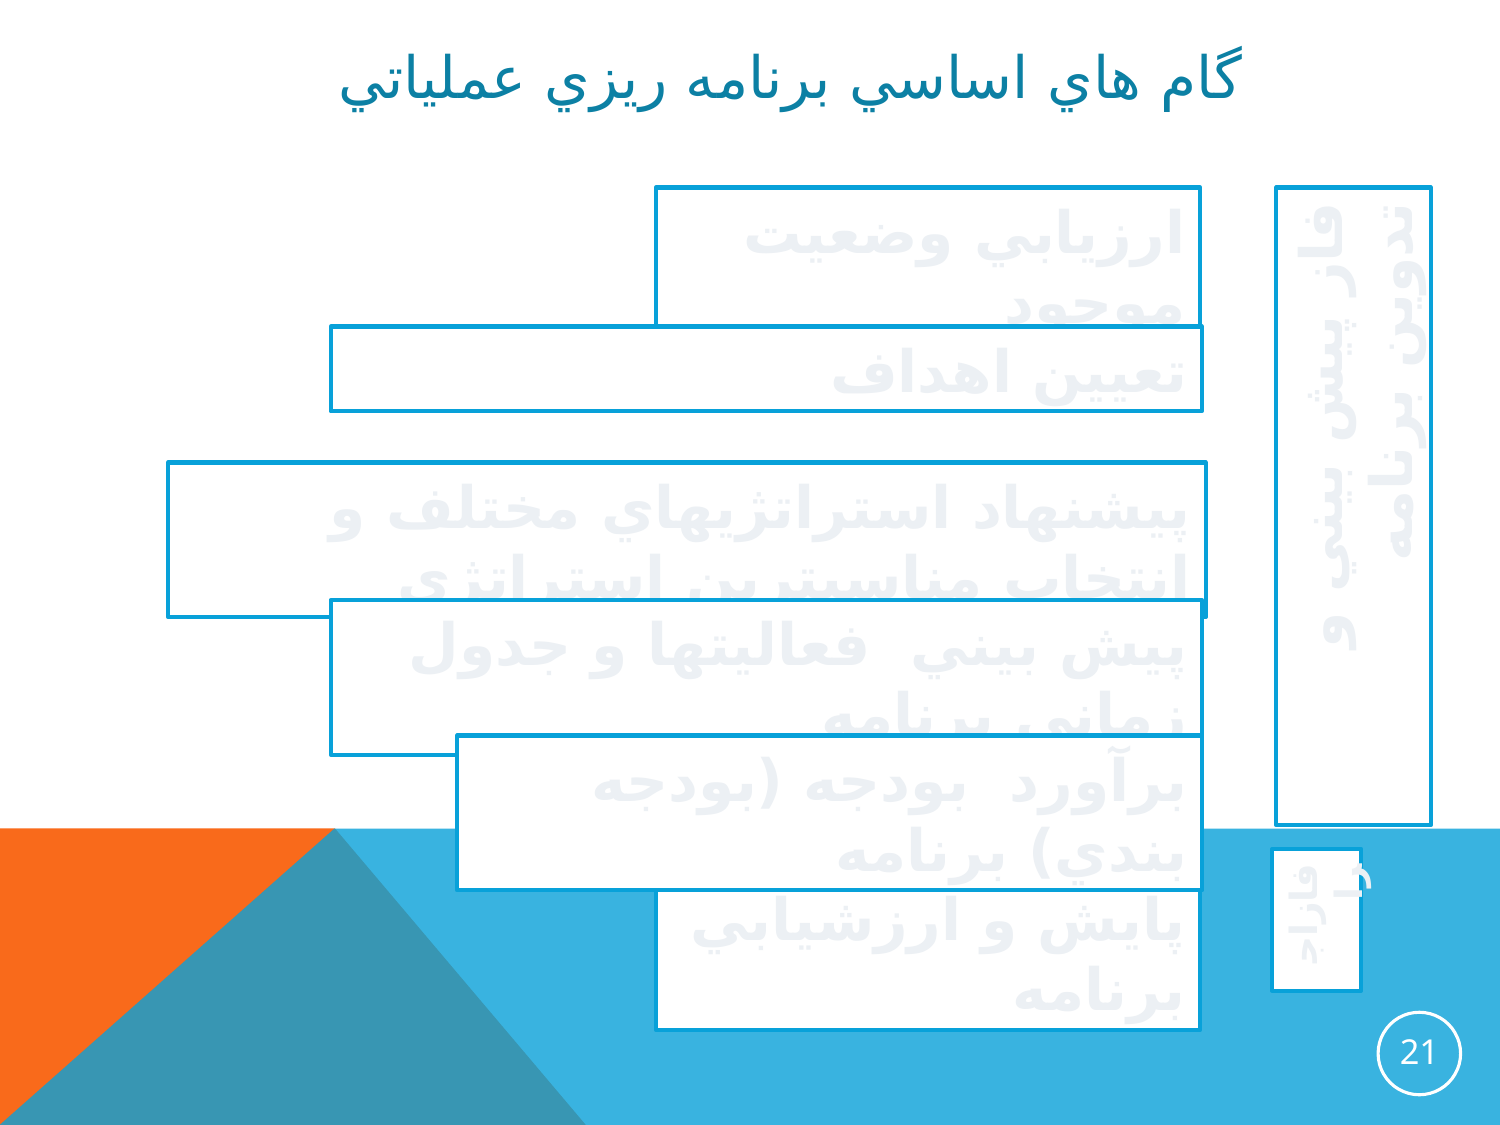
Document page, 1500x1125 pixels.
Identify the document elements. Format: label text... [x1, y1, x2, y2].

title گام هاي اساسي برنامه ريزي عملياتي [237, 0, 1344, 151]
slide_number 21 [1376, 1010, 1463, 1097]
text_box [168, 187, 1363, 991]
